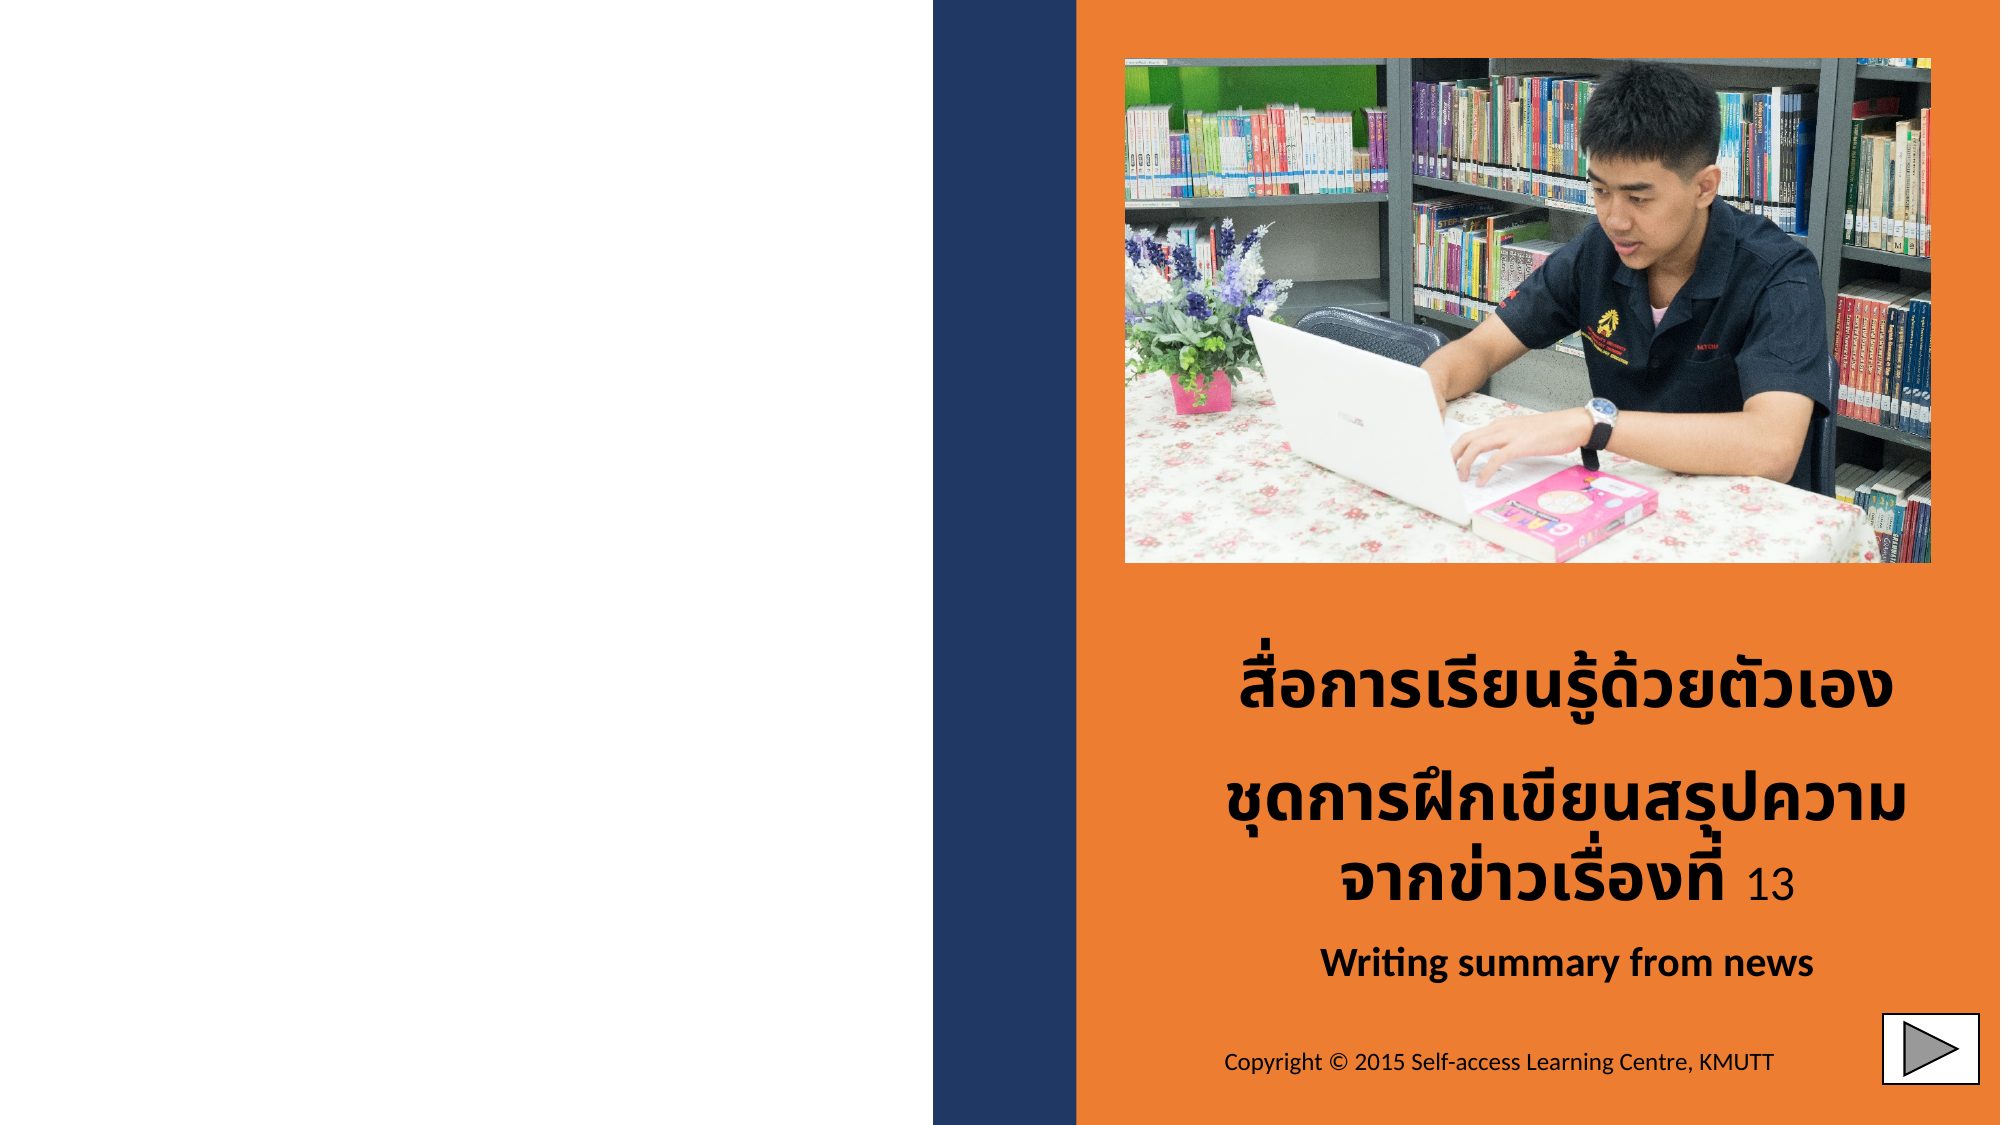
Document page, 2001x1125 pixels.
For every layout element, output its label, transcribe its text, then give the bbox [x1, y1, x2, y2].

text_box [932, 0, 1077, 1125]
text_box สื่อการเรียนรู้ด้วยตัวเอง ชุดการฝึกเขียนสรุปความจากข่าวเรื่องที่ 13 Writing summary from news [1203, 632, 1931, 994]
text_box Copyright © 2015 Self-access Learning Centre, KMUTT [1207, 1036, 1849, 1084]
text_box [1077, 0, 2000, 1125]
picture [1125, 58, 1931, 563]
text_box [1882, 1013, 1980, 1085]
